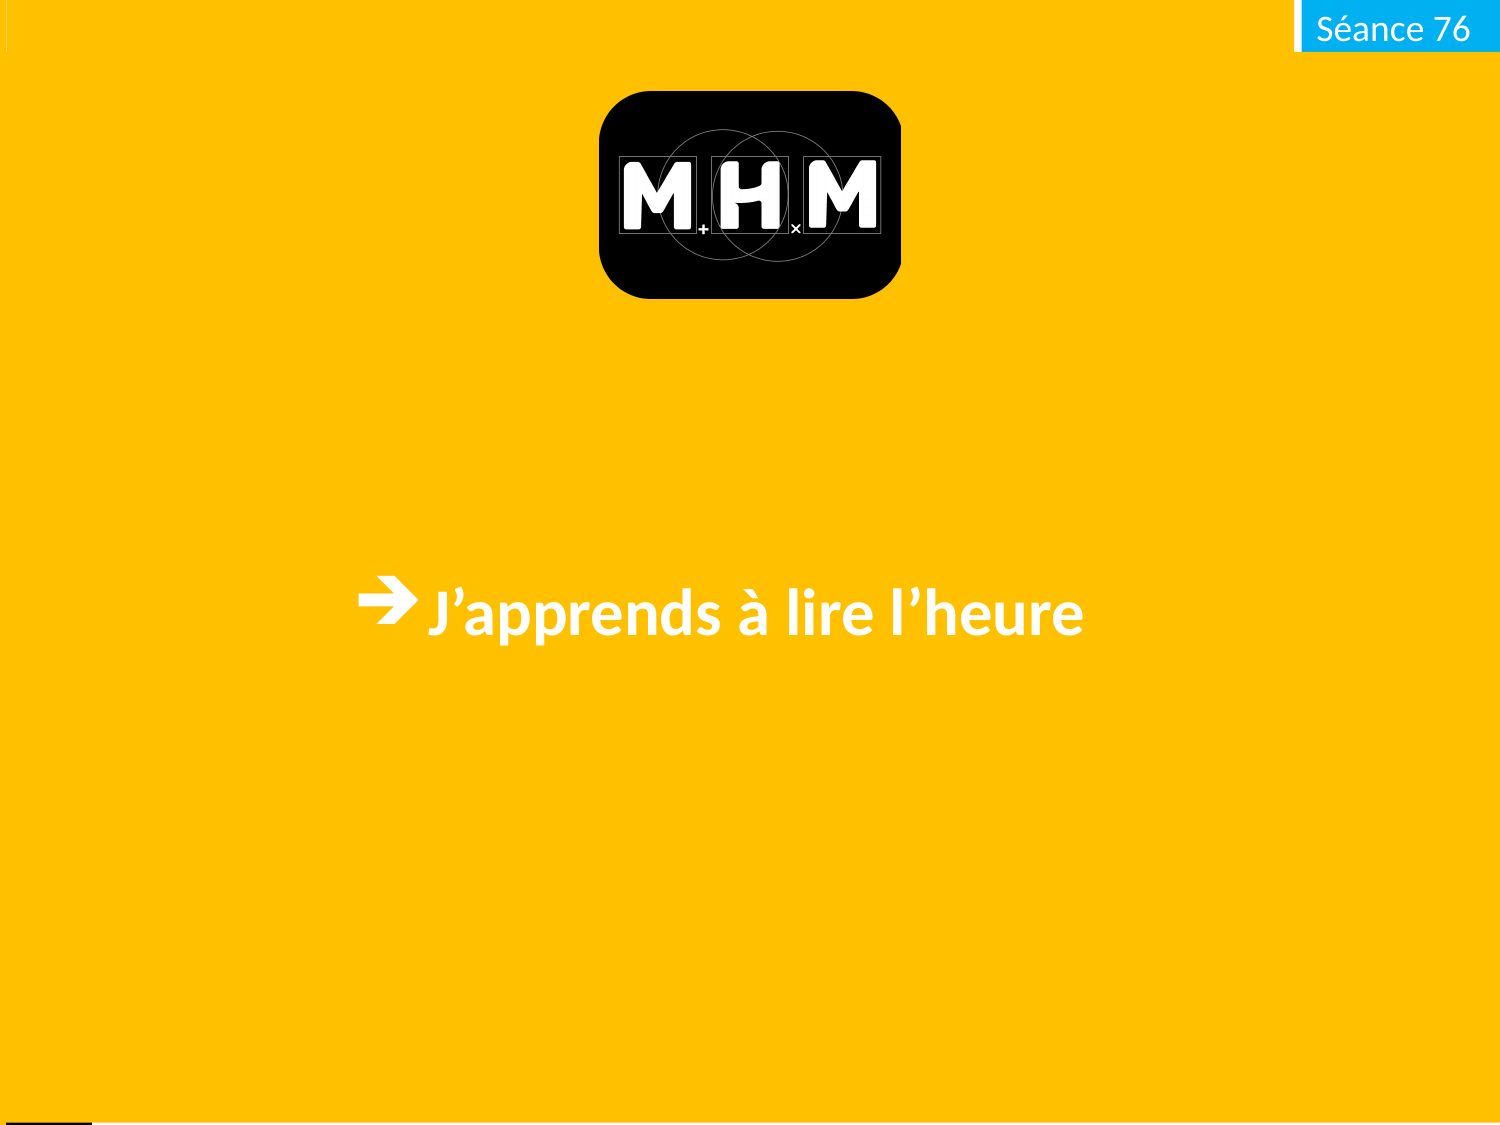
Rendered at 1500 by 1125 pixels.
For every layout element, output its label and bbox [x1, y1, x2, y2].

text_box [0, 51, 1500, 1123]
